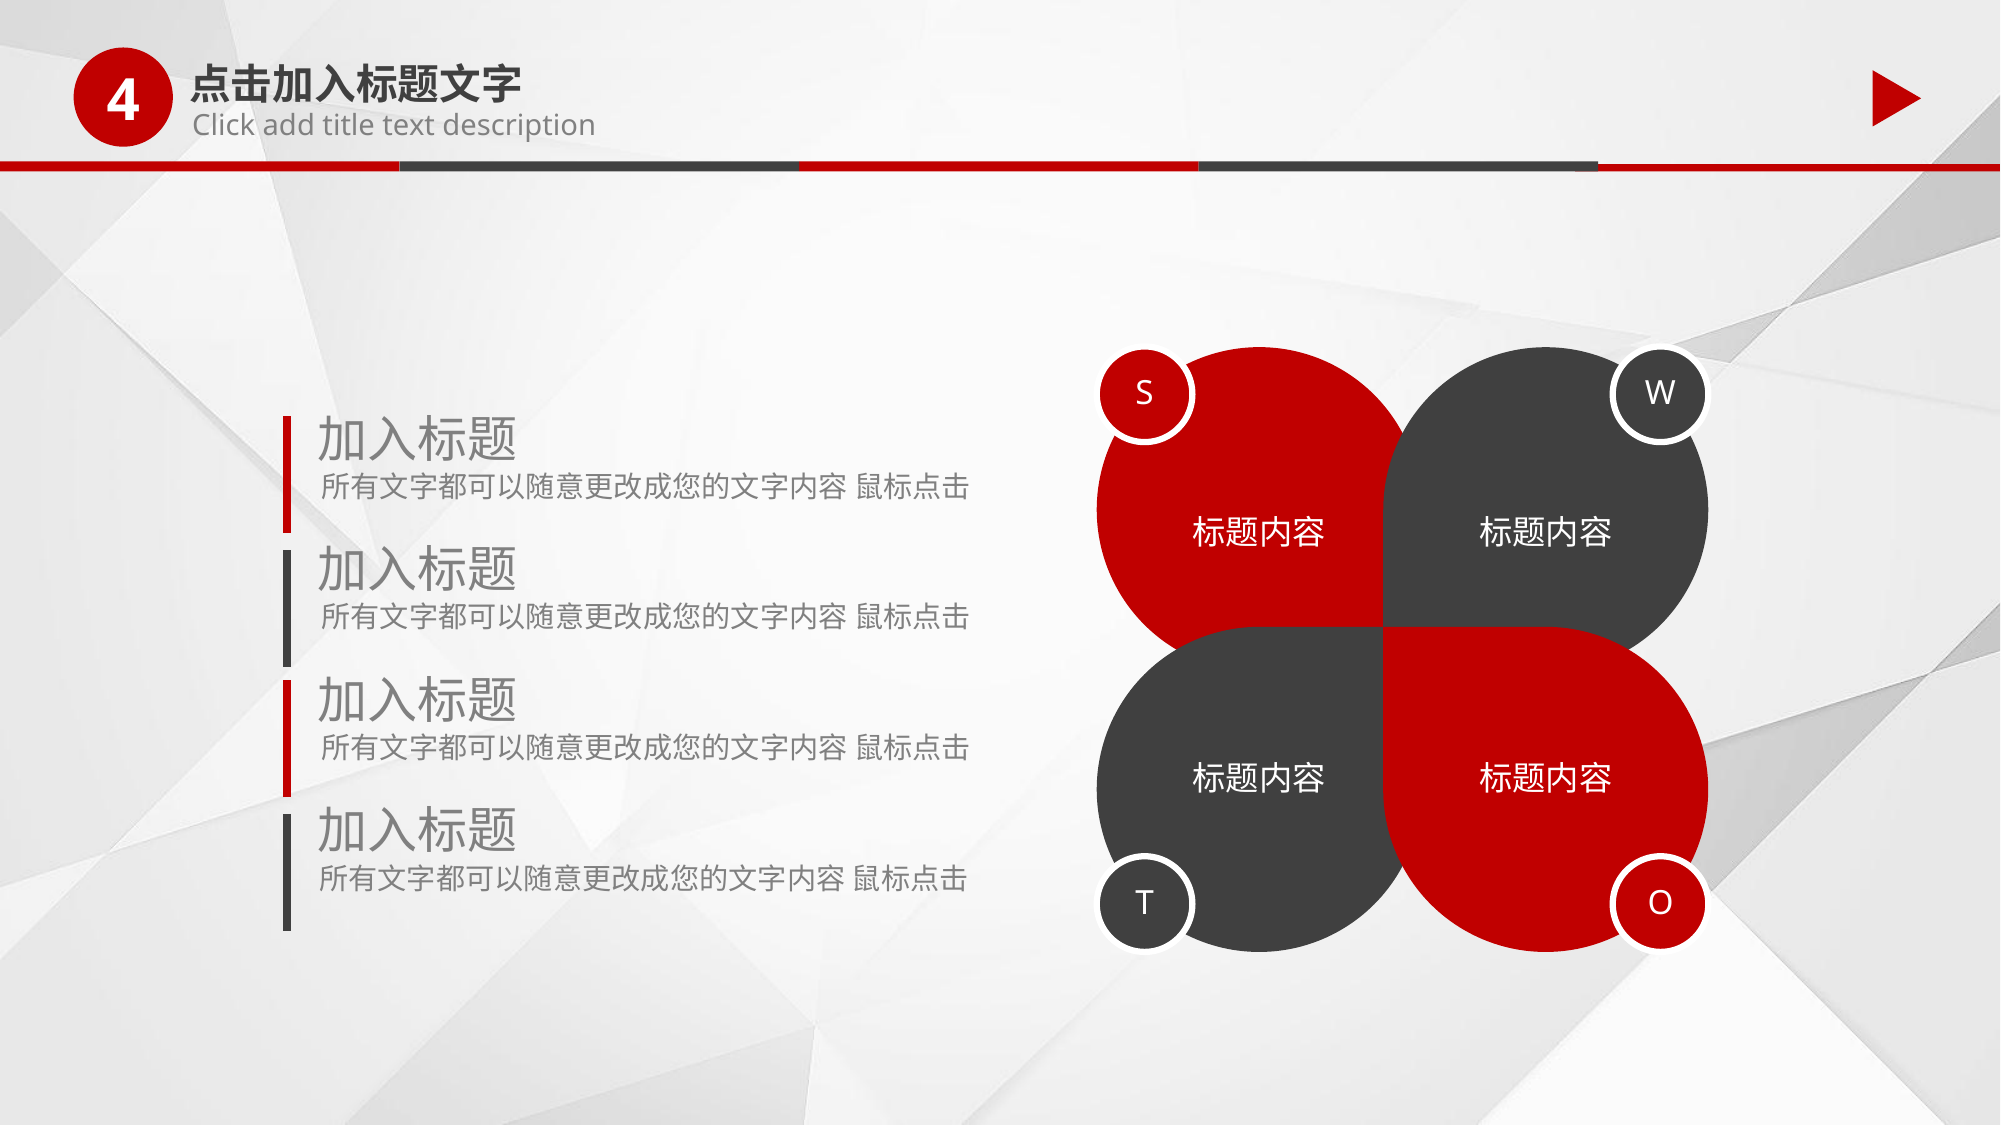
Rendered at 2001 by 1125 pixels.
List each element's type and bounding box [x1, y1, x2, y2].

text_box [277, 553, 1015, 683]
text_box [1096, 346, 1383, 626]
text_box [1383, 346, 1709, 626]
text_box [1871, 68, 1924, 129]
text_box [0, 161, 2000, 172]
text_box [277, 683, 1015, 814]
text_box [1383, 626, 1709, 952]
picture [0, 0, 2001, 1125]
text_box [1096, 626, 1383, 952]
text_box [277, 416, 1015, 553]
text_box [274, 807, 1015, 944]
text_box [73, 47, 681, 150]
